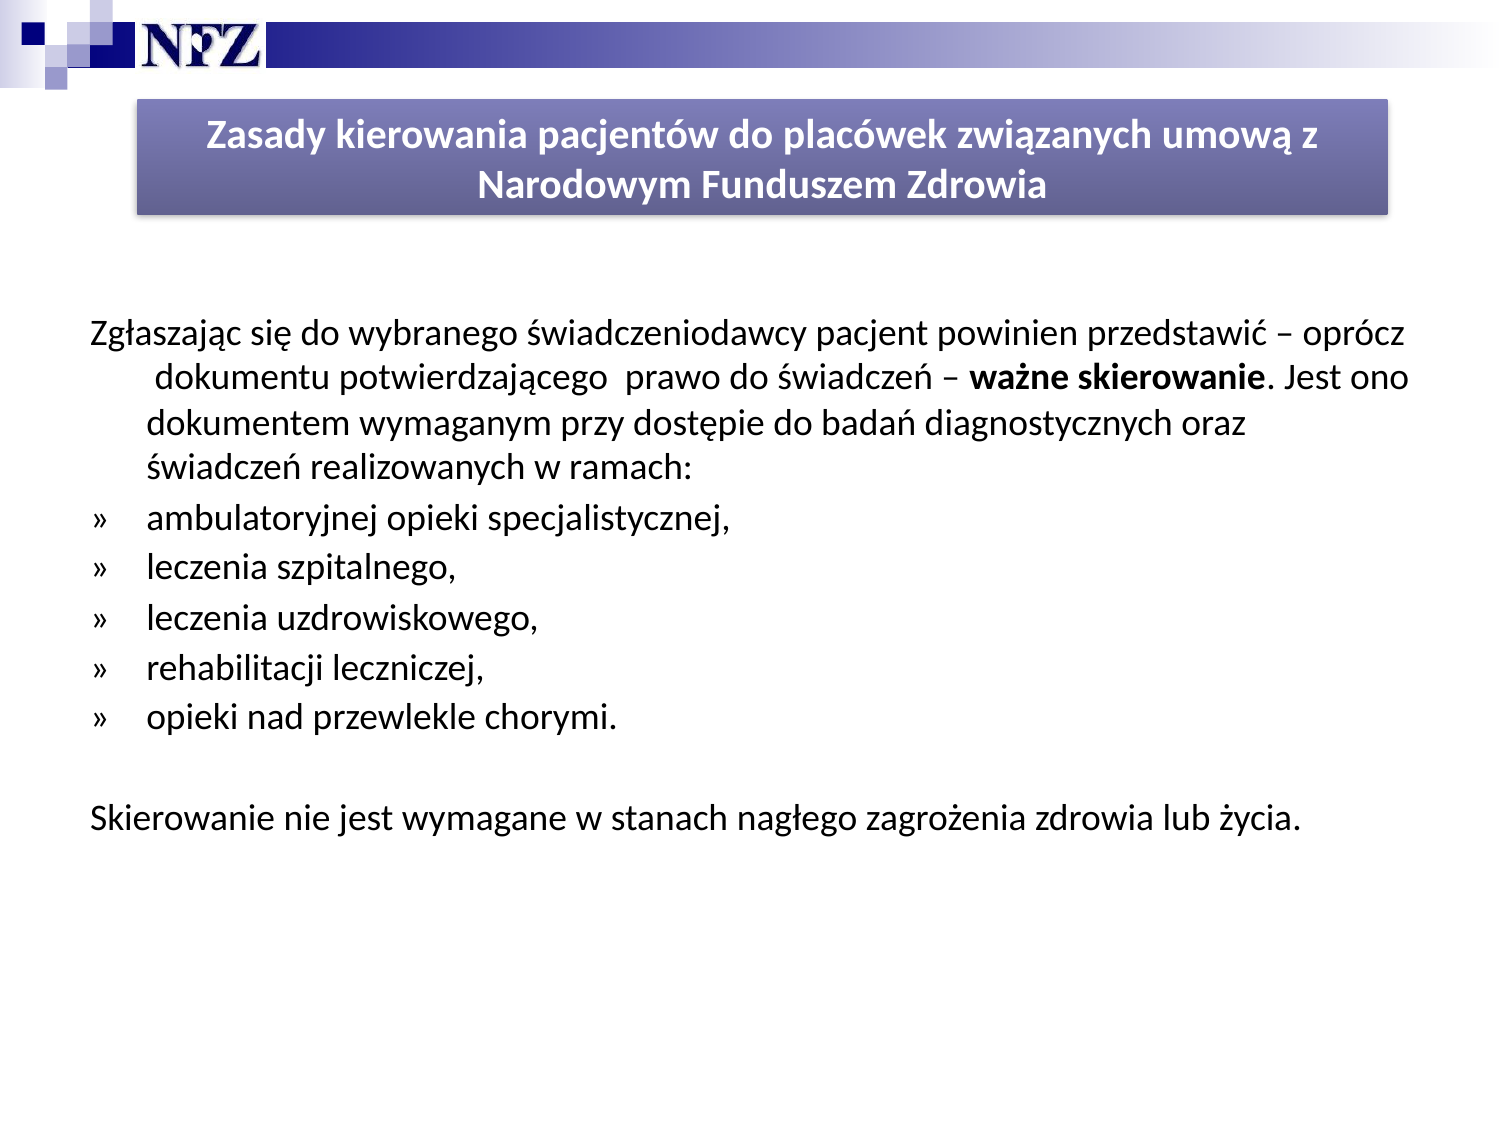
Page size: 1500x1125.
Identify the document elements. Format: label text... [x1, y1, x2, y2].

text_box Zasady kierowania pacjentów do placówek związanych umową z Narodowym Funduszem Zdrowia [137, 99, 1388, 215]
text_box Zgłaszając się do wybranego świadczeniodawcy pacjent powinien przedstawić – oprócz dokumentu potwierdzającego prawo do świadczeń – ważne skierowanie. Jest ono dokumentem wymaganym przy dostępie do badań diagnostycznych oraz świadczeń realizowanych w ramach: » ambulatoryjnej opieki specjalistycznej, » leczenia szpitalnego, » leczenia uzdrowiskowego, » rehabilitacji leczniczej, » opieki nad przewlekle chorymi. Skierowanie nie jest wymagane w stanach nagłego zagrożenia zdrowia lub życia. [74, 299, 1425, 1044]
picture [135, 18, 266, 74]
